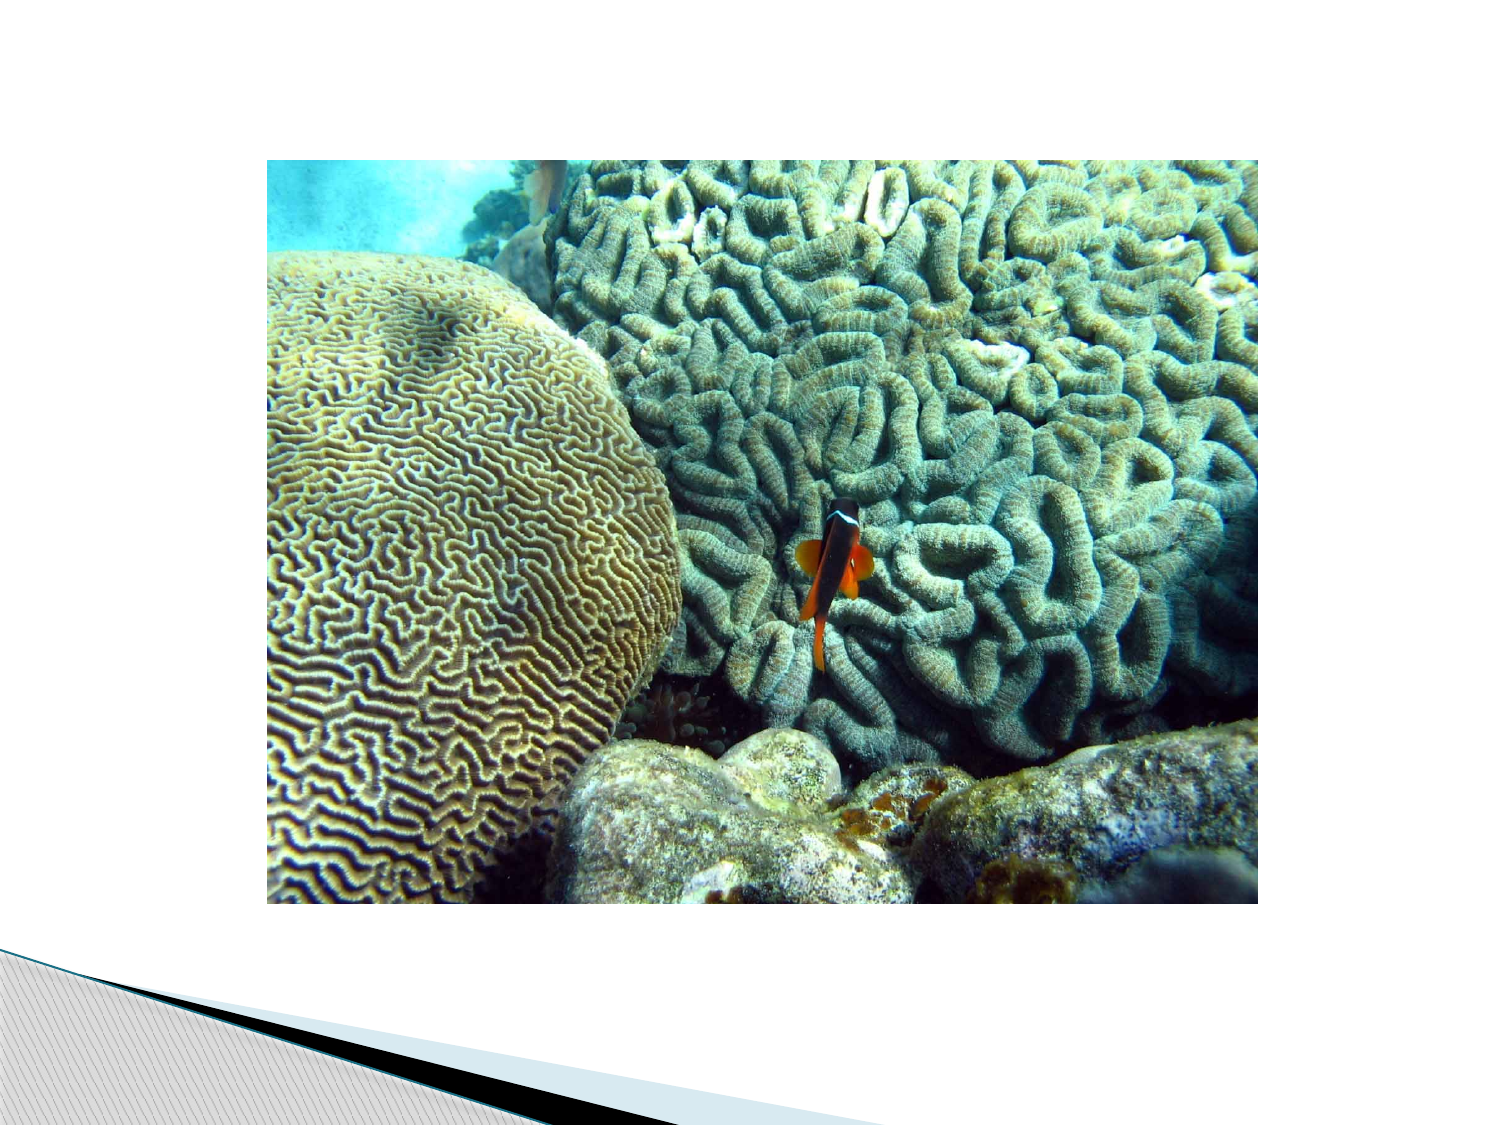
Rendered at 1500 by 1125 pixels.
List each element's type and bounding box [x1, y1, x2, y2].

list [267, 160, 1259, 904]
